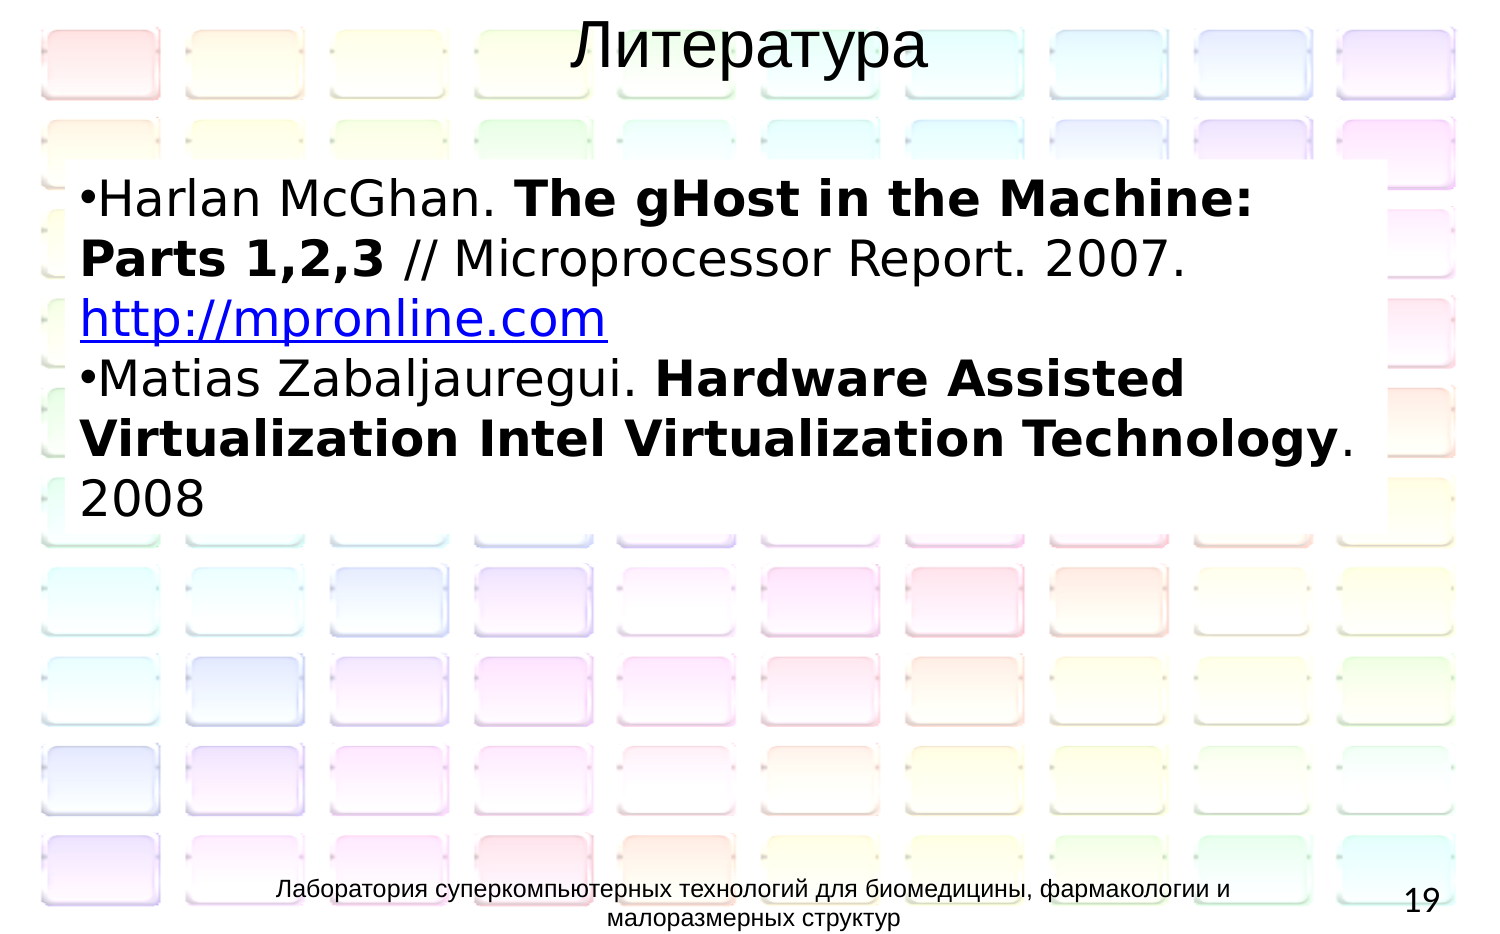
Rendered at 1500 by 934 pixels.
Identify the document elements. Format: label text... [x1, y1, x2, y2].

text_box Литература [75, 0, 1425, 89]
picture [0, 0, 1500, 933]
text_box 19 [1387, 868, 1473, 918]
text_box Harlan McGhan. The gHost in the Machine: Parts 1,2,3 // Microprocessor Report. 2007. http://mpronline.com Matias Zabaljauregui. Hardware Assisted Virtualization Intel Virtualization Technology. 2008 [64, 159, 1388, 535]
text_box Лаборатория суперкомпьютерных технологий для биомедицины, фармакологии и малоразмерных структур [171, 864, 1338, 915]
